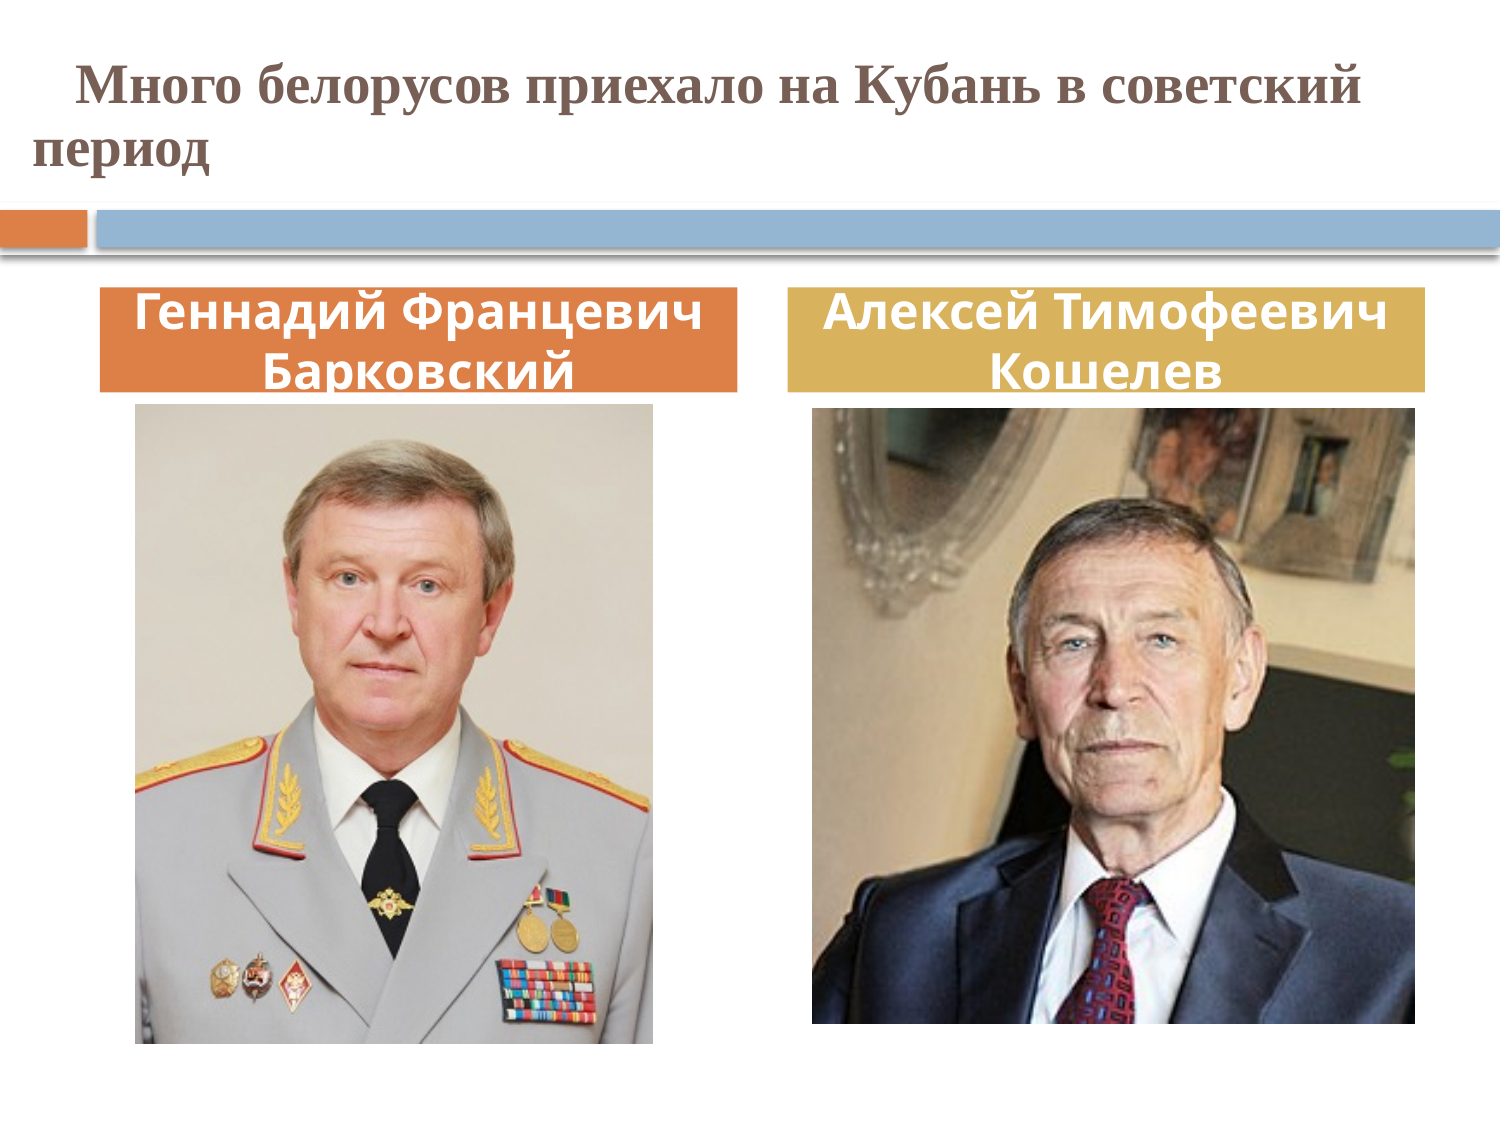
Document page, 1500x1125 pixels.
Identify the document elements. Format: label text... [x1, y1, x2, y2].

list Алексей Тимофеевич Кошелев [787, 287, 1425, 393]
list Геннадий Францевич Барковский [99, 287, 738, 393]
title Много белорусов приехало на Кубань в советский период [17, 44, 1500, 188]
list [135, 404, 653, 1045]
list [812, 408, 1415, 1024]
